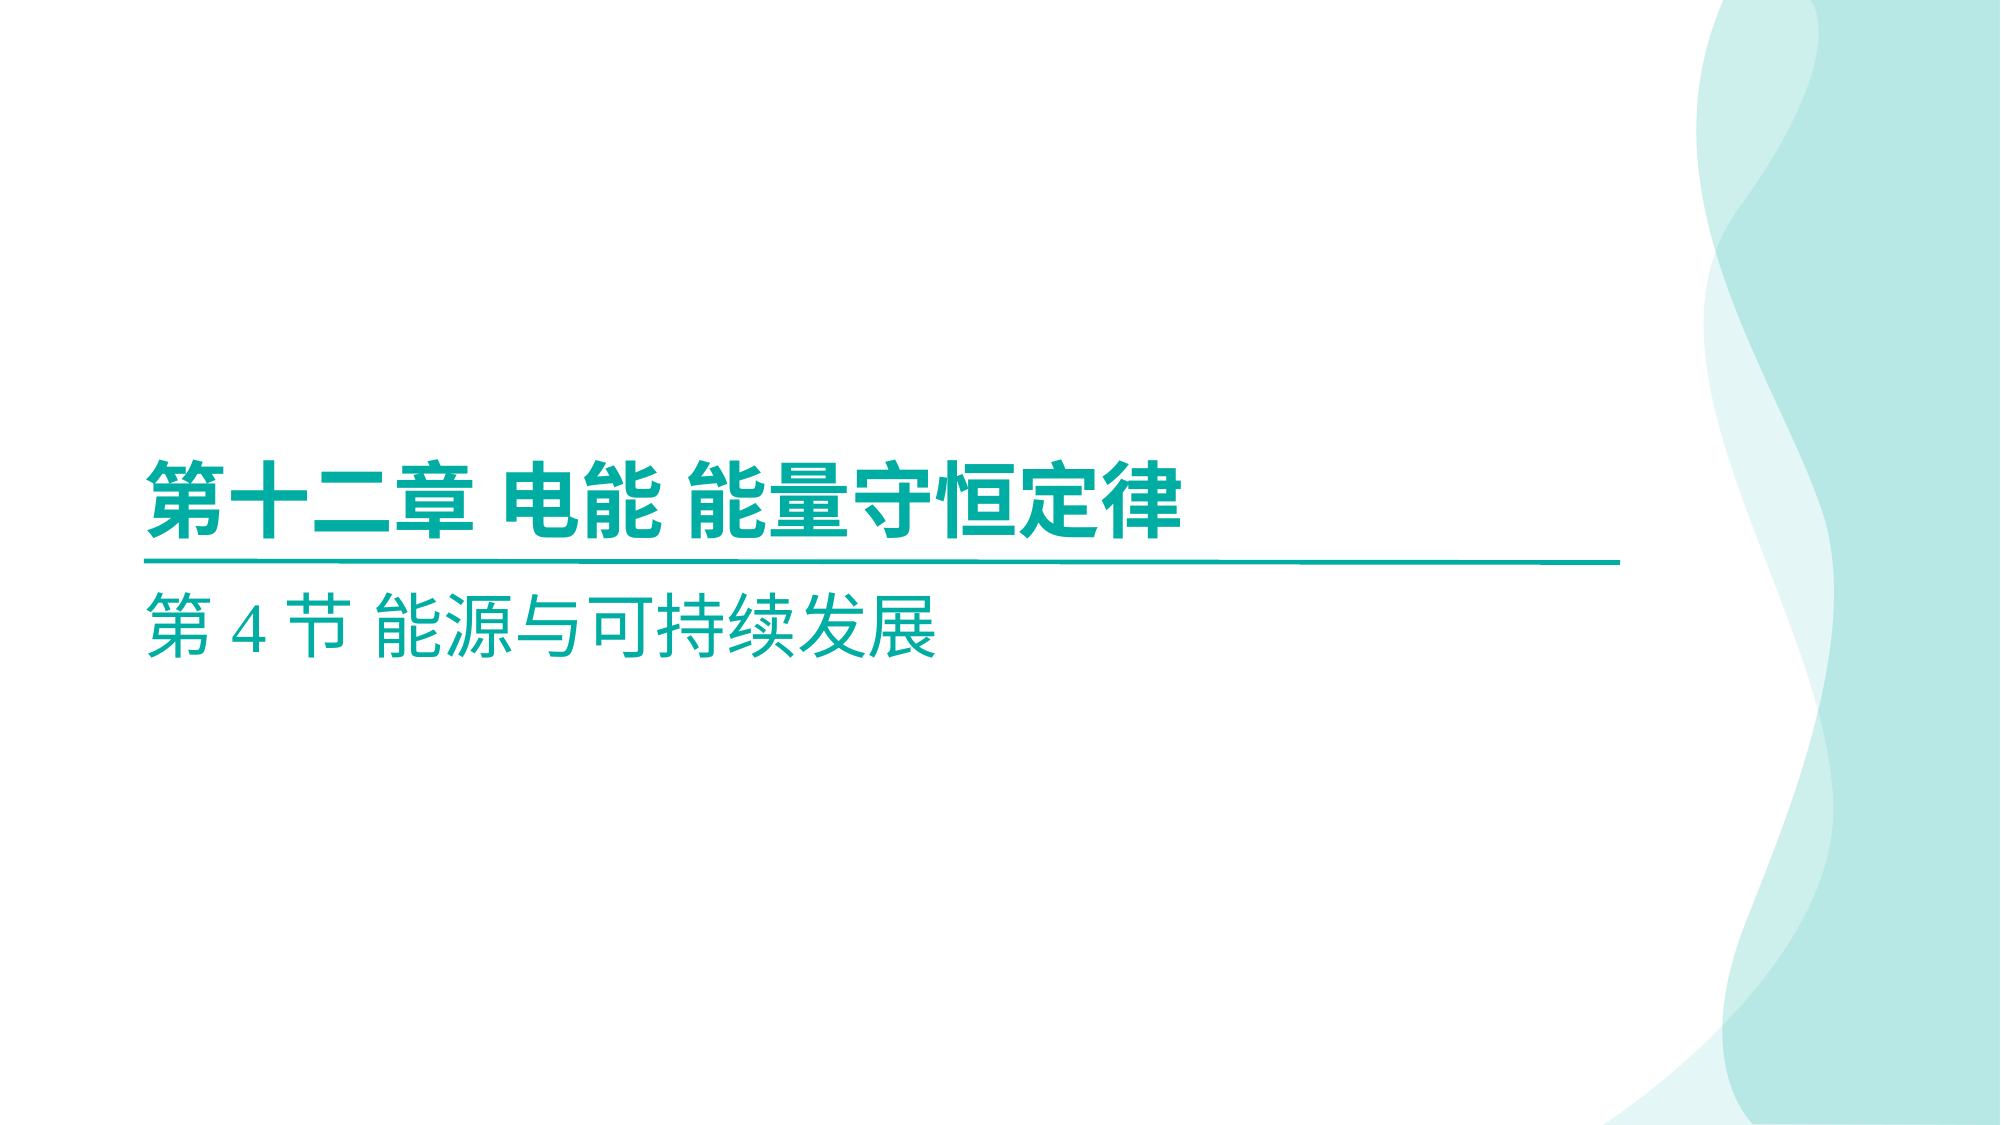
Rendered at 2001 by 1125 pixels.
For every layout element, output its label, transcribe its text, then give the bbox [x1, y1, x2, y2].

picture [0, 0, 2000, 1125]
text_box 第十二章 电能 能量守恒定律 [143, 436, 1875, 555]
text_box 第4节 能源与可持续发展 [143, 572, 1875, 674]
